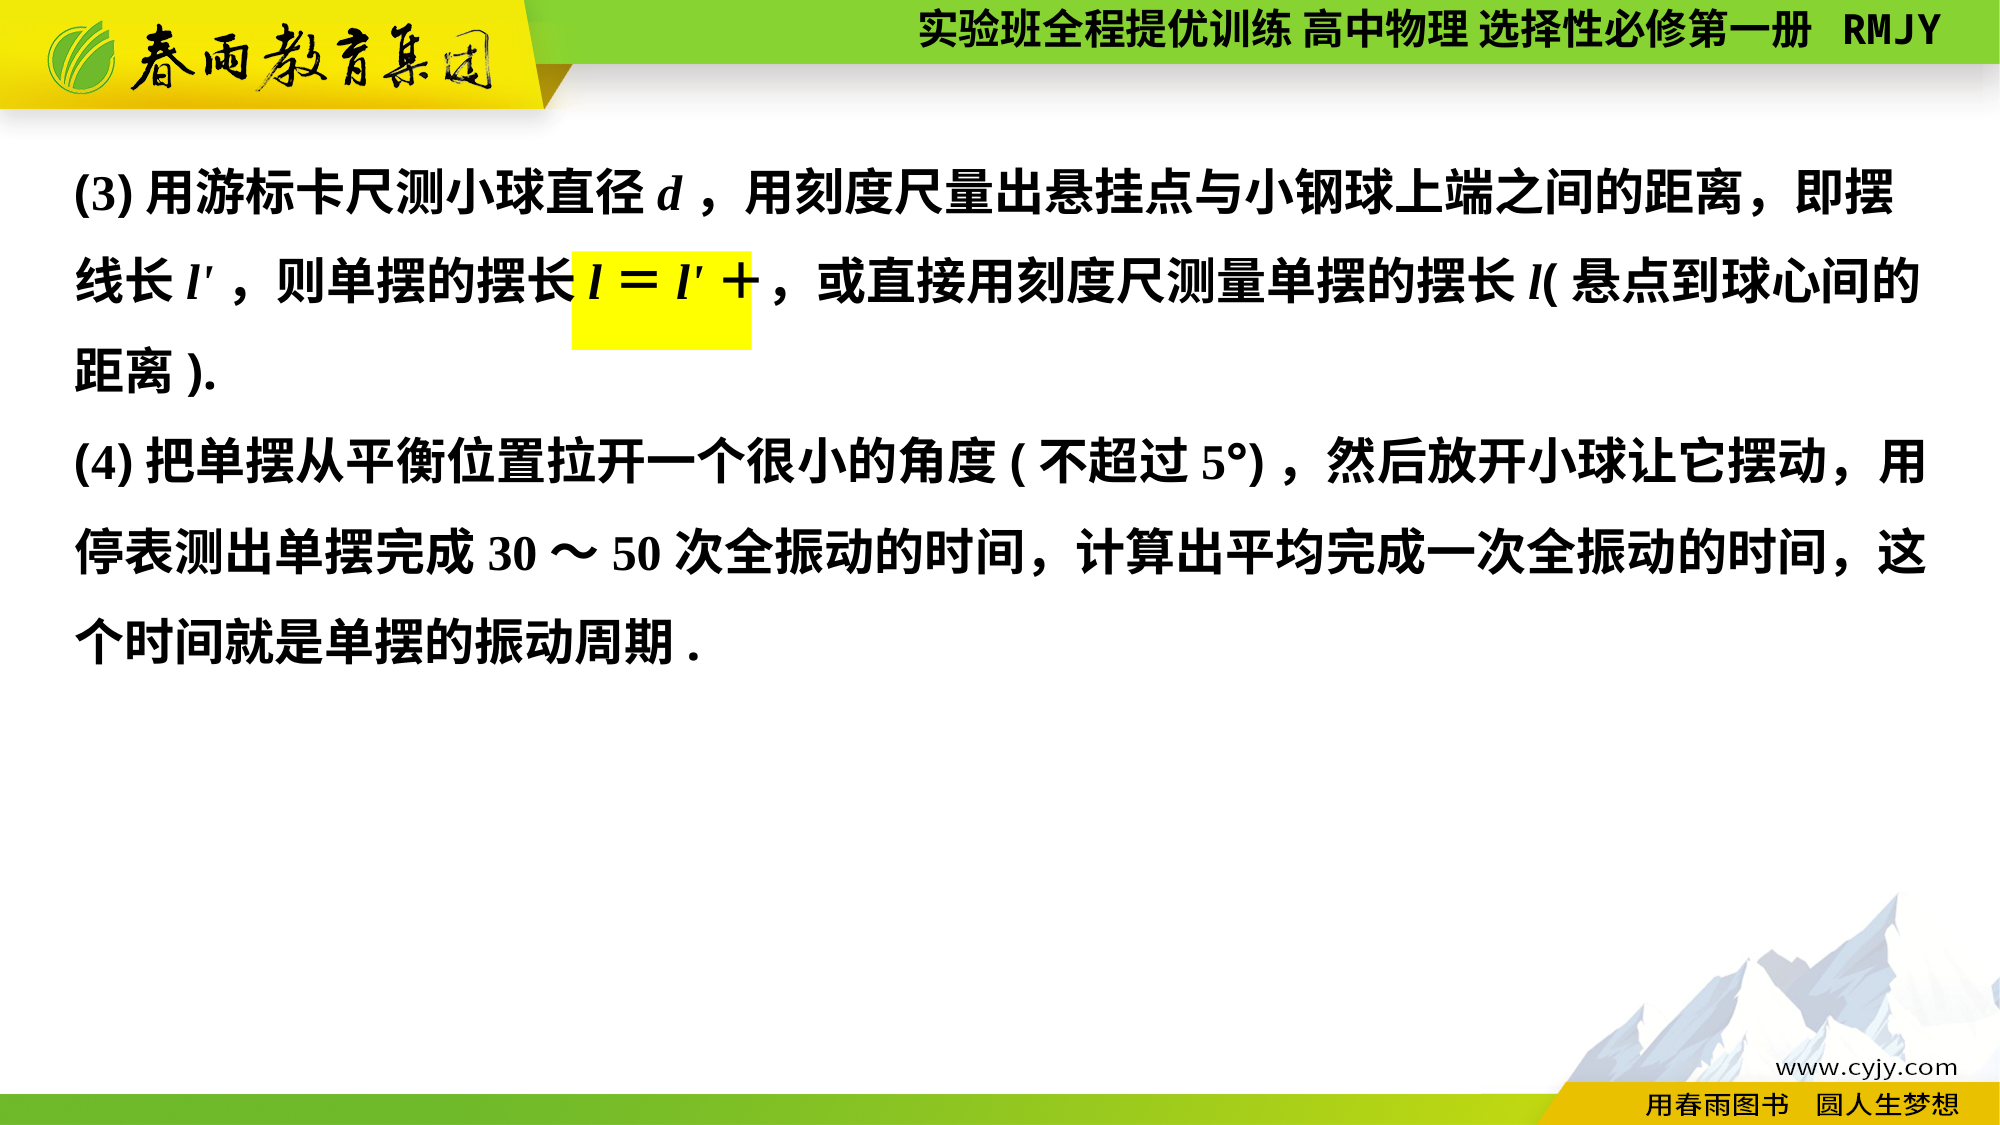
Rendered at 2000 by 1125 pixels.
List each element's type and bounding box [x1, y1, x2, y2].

text_box [571, 251, 752, 350]
picture [0, 0, 2000, 1125]
